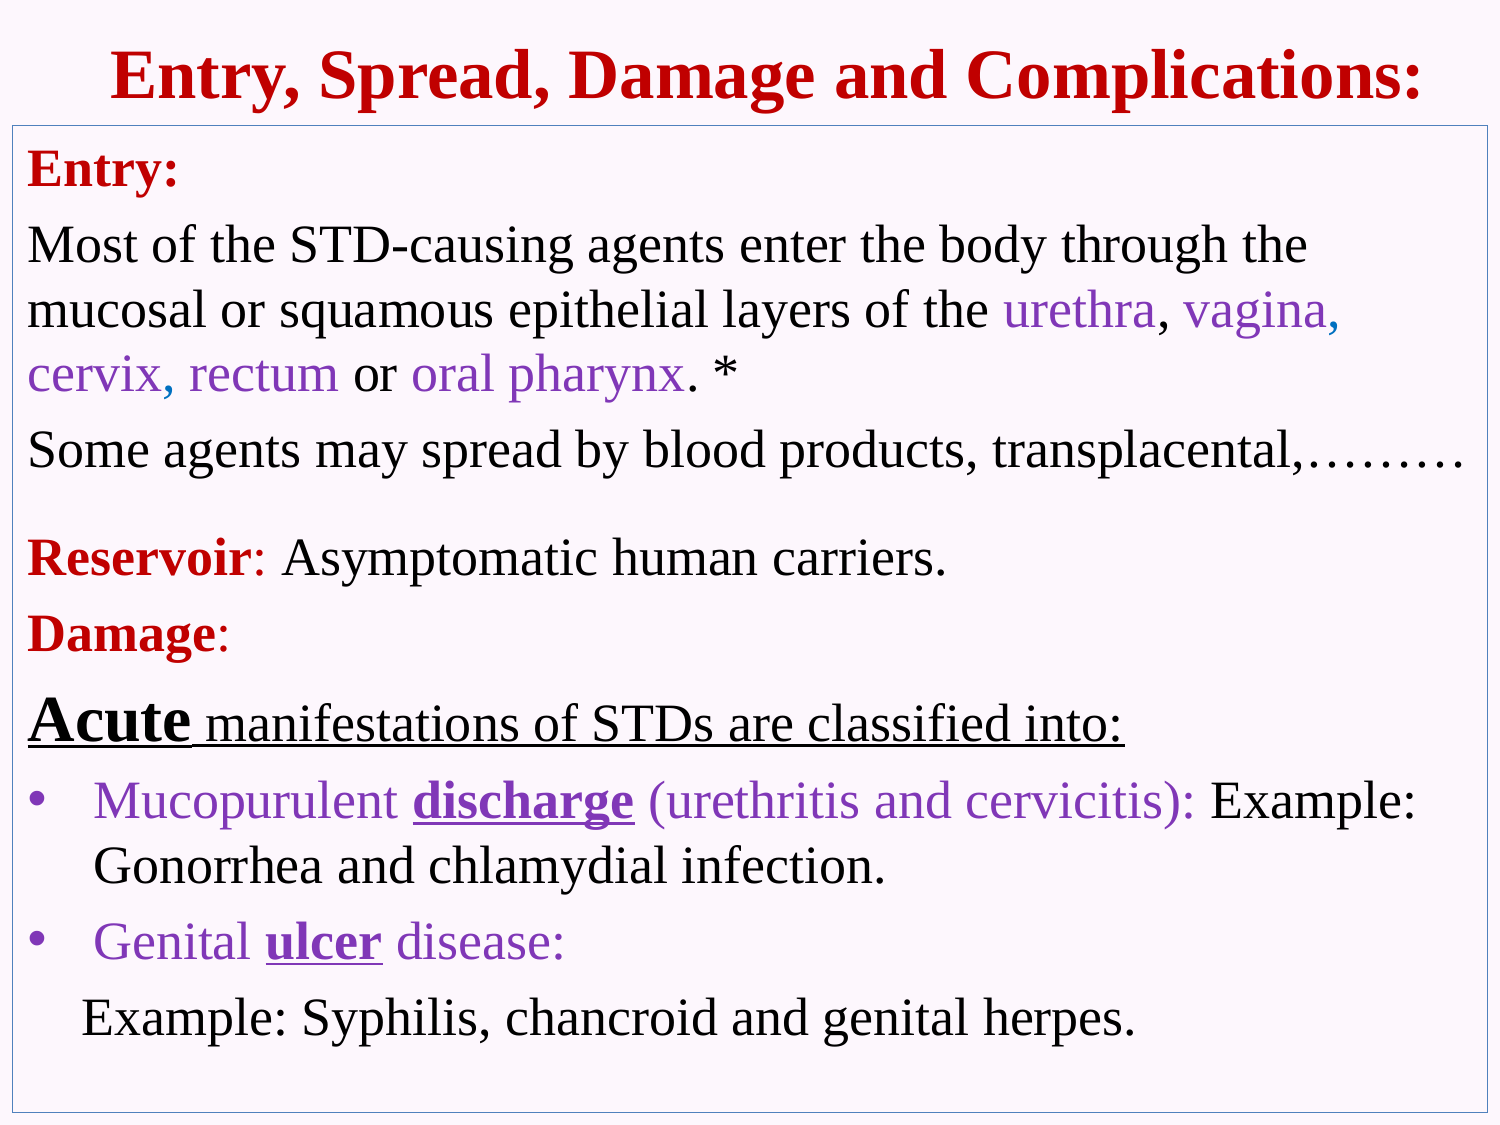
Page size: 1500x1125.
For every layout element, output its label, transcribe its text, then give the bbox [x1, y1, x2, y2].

title Entry, Spread, Damage and Complications: [37, 1, 1500, 139]
subtitle Entry: Most of the STD-causing agents enter the body through the mucosal or squamous epithelial layers of the urethra, vagina, cervix, rectum or oral pharynx. * Some agents may spread by blood products, transplacental,……… Reservoir: Asymptomatic human carriers. Damage: Acute manifestations of STDs are classified into: Mucopurulent discharge (urethritis and cervicitis): Example: Gonorrhea and chlamydial infection. Genital ulcer disease: Example: Syphilis, chancroid and genital herpes. [12, 125, 1488, 1113]
